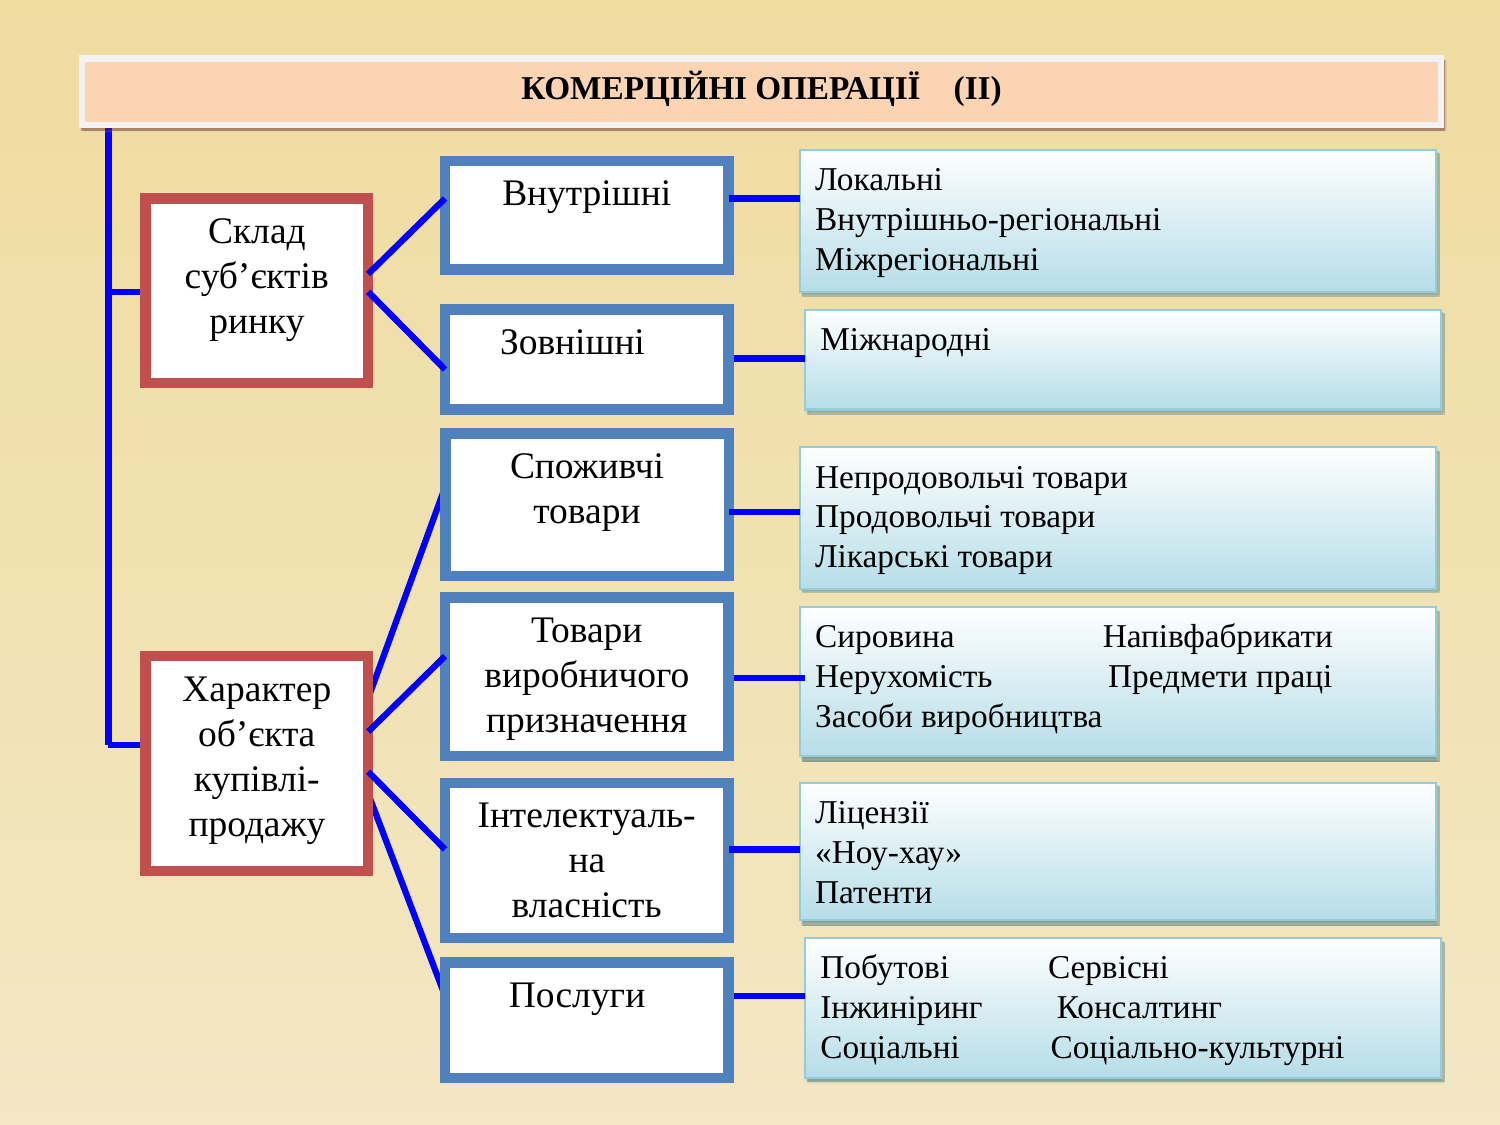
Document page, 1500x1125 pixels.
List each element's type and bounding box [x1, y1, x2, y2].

text_box [81, 58, 1442, 1079]
